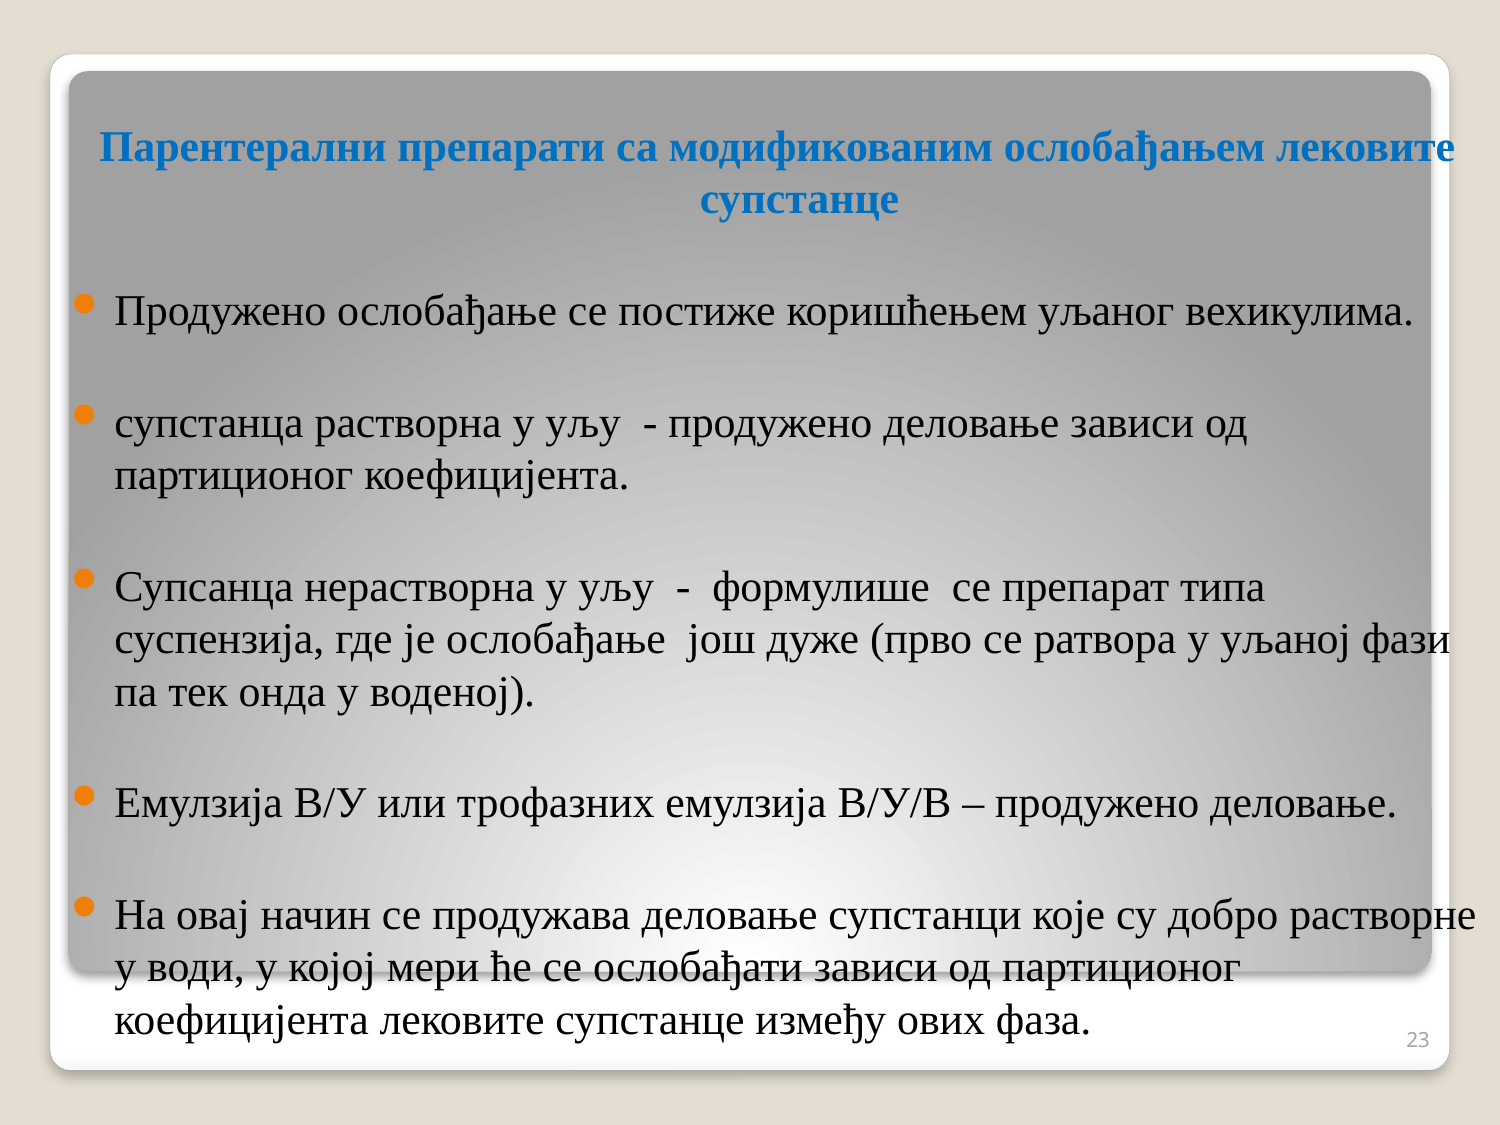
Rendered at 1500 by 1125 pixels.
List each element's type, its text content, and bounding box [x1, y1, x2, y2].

list Парентерални препарати са модификованим ослобађањем лековите супстанце Продужено ослобађање се постиже коришћењем уљаног вехикулима. супстанца растворна у уљу - продужено деловање зависи од партиционог коефицијента. Супсанца нерастворна у уљу - формулише се препарат типа суспензија, где је ослобађање још дуже (прво се ратвора у уљаној фази па тек онда у воденој). Емулзија В/У или трофазних емулзија В/У/В – продужено деловање. На овај начин се продужава деловање супстанци које су добро растворне у води, у којој мери ће се ослобађати зависи од партиционог коефицијента лековите супстанце између ових фаза. [41, 46, 1500, 1071]
slide_number 23 [1369, 1002, 1445, 1063]
